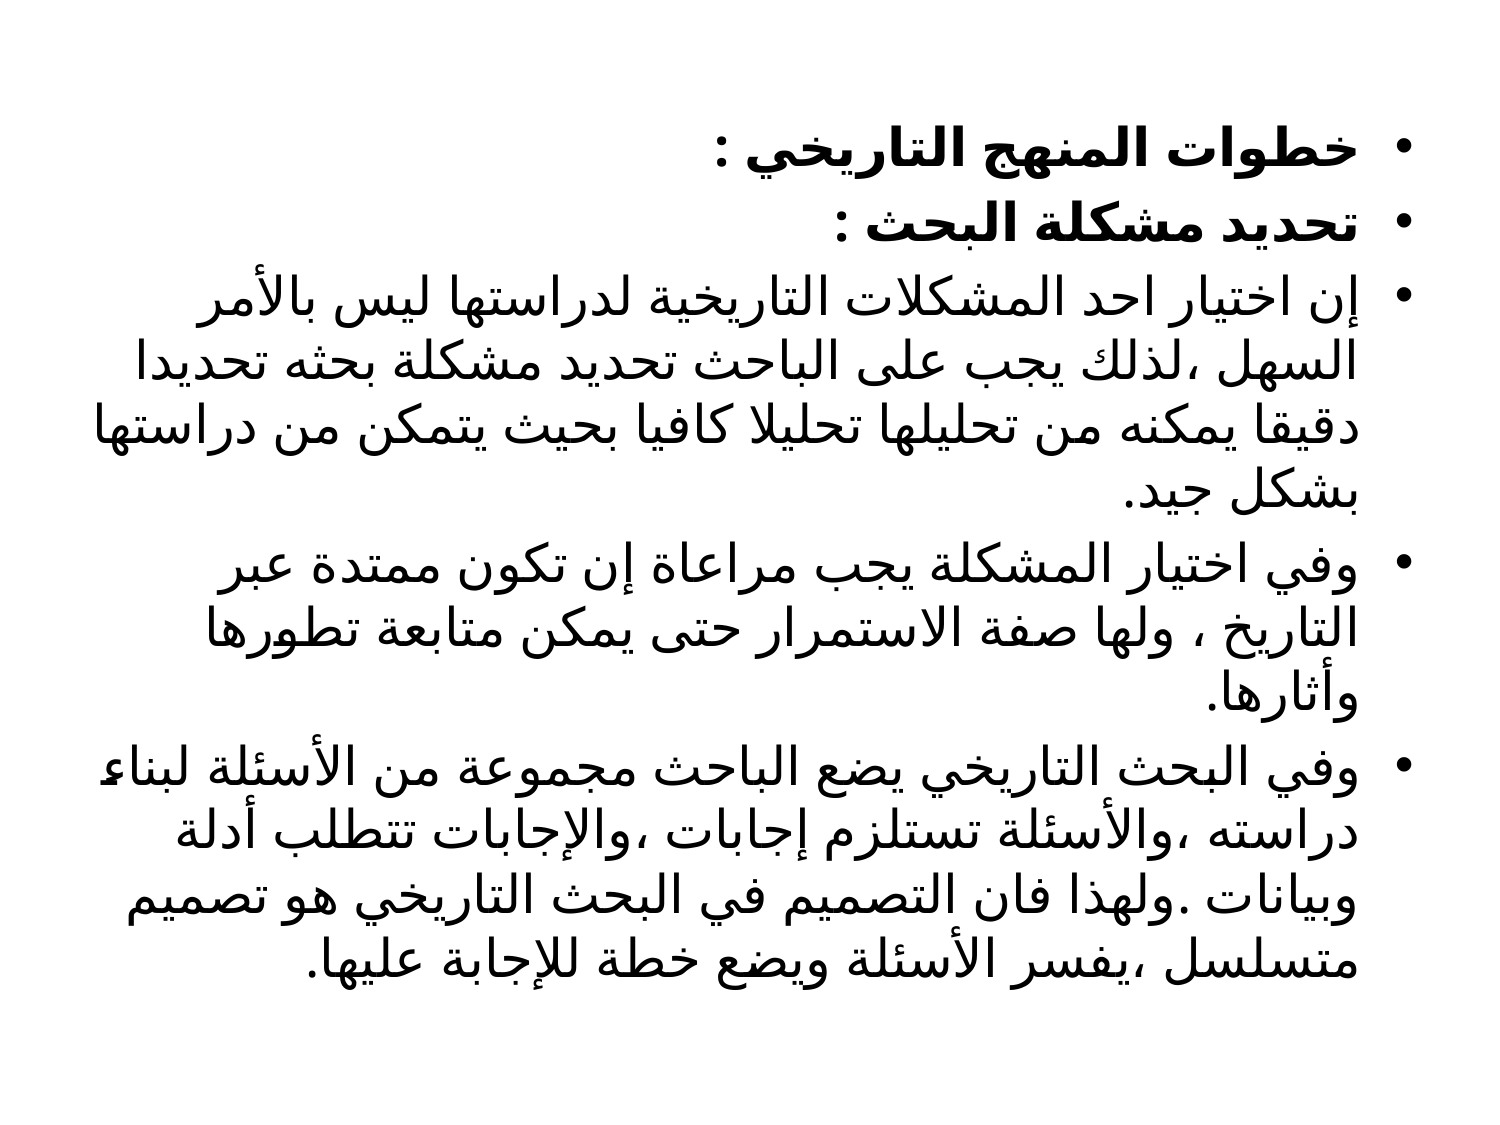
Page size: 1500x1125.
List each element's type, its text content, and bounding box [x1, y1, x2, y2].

list خطوات المنهج التاريخي : تحديد مشكلة البحث : إن اختيار احد المشكلات التاريخية لدراستها ليس بالأمر السهل ،لذلك يجب على الباحث تحديد مشكلة بحثه تحديدا دقيقا يمكنه من تحليلها تحليلا كافيا بحيث يتمكن من دراستها بشكل جيد. وفي اختيار المشكلة يجب مراعاة إن تكون ممتدة عبر التاريخ ، ولها صفة الاستمرار حتى يمكن متابعة تطورها وأثارها. وفي البحث التاريخي يضع الباحث مجموعة من الأسئلة لبناء دراسته ،والأسئلة تستلزم إجابات ،والإجابات تتطلب أدلة وبيانات .ولهذا فان التصميم في البحث التاريخي هو تصميم متسلسل ،يفسر الأسئلة ويضع خطة للإجابة عليها. [75, 105, 1425, 1005]
